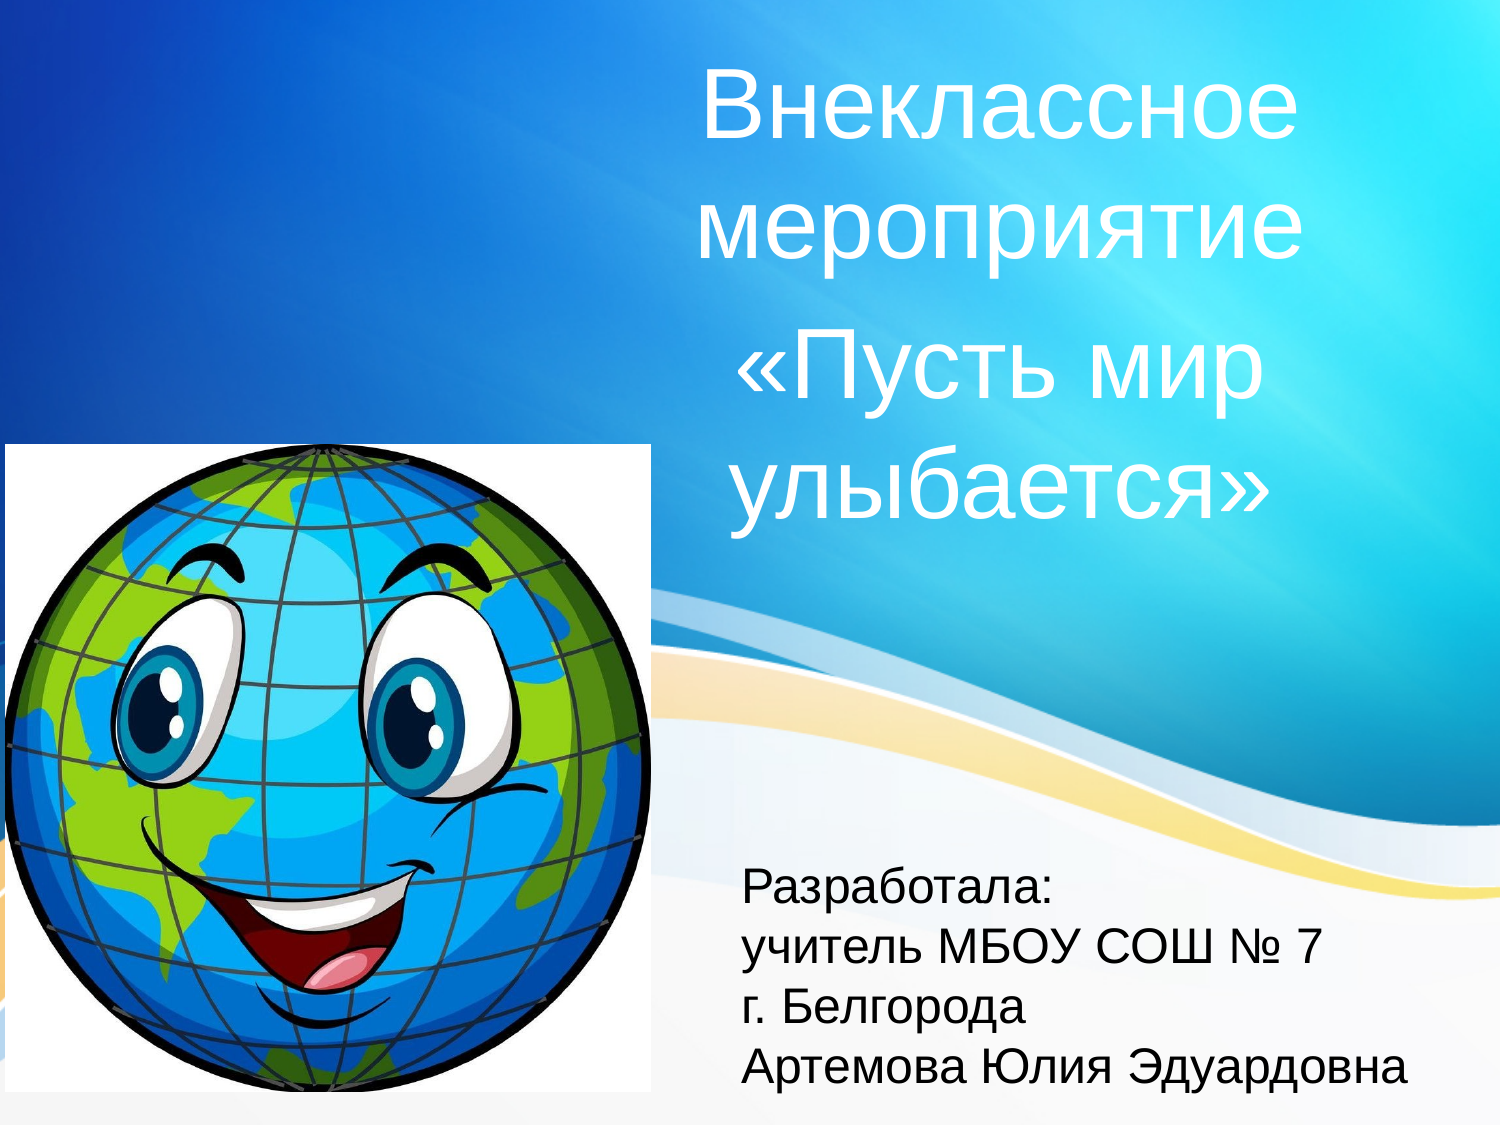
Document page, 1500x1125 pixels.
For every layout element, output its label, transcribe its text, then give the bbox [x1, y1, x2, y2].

subtitle Внеклассное мероприятие «Пусть мир улыбается» [548, 30, 1453, 238]
picture [0, 0, 1500, 1125]
text_box Разработала: учитель МБОУ СОШ № 7 г. Белгорода Артемова Юлия Эдуардовна [726, 845, 1477, 1101]
